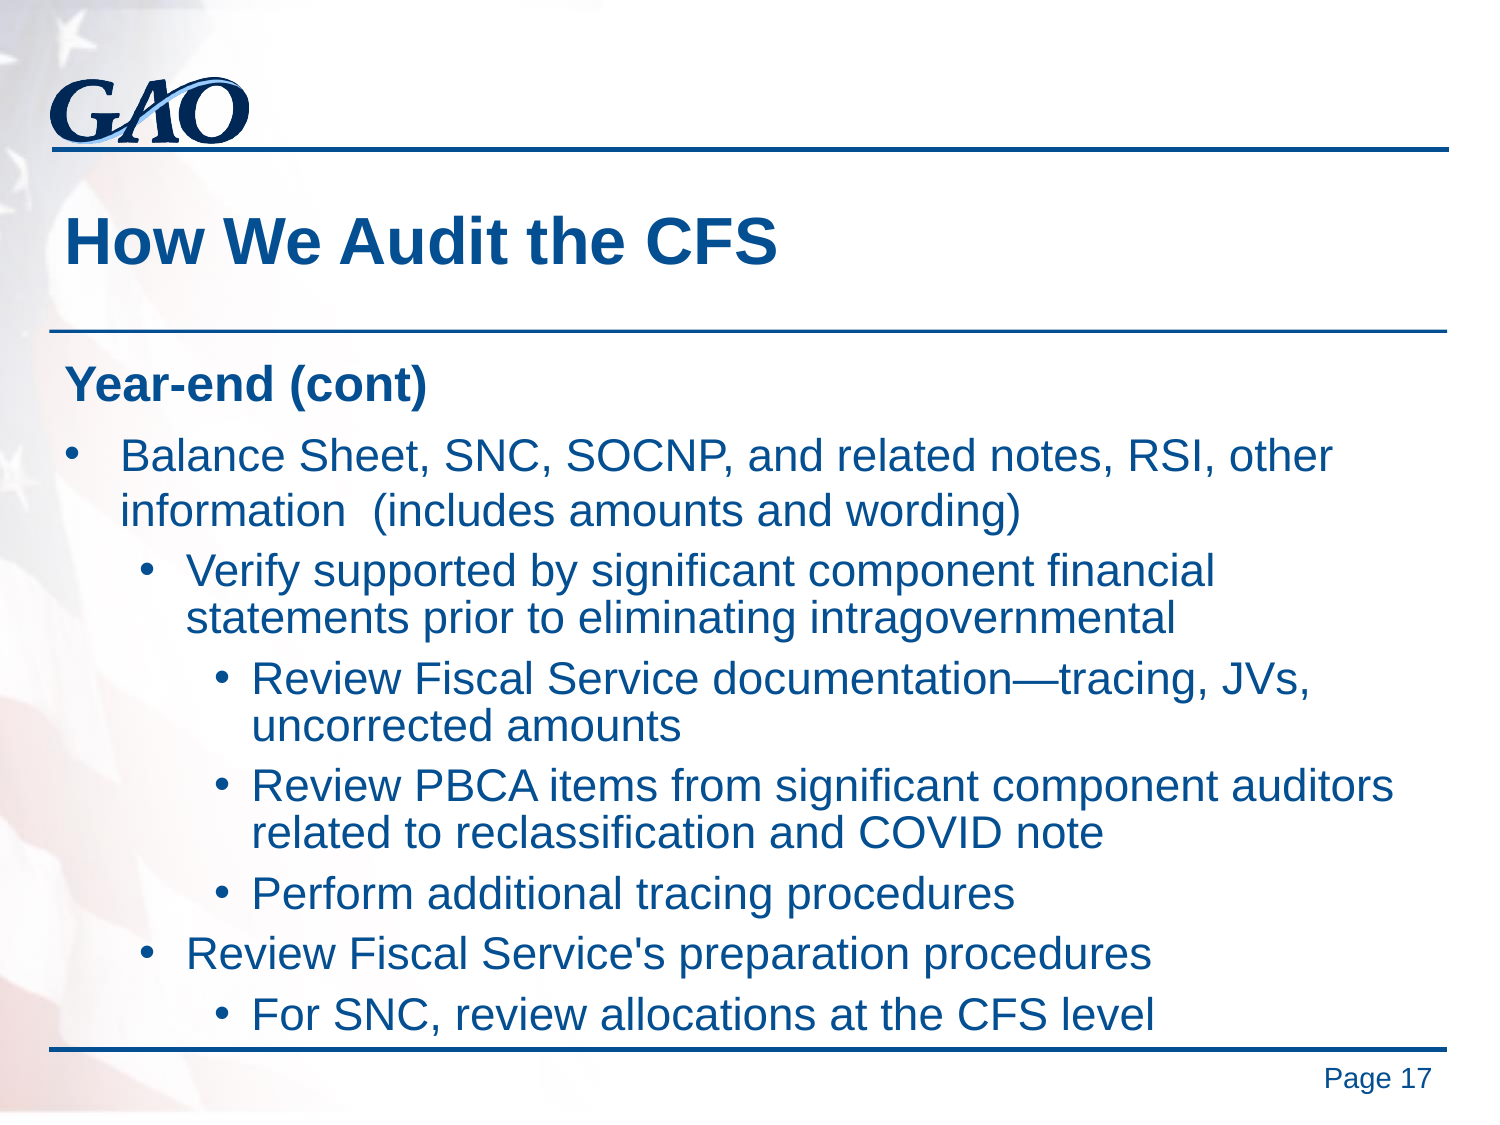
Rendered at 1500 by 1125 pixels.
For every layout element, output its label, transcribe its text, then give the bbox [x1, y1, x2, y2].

picture [0, 0, 1500, 1125]
list Year-end (cont) Balance Sheet, SNC, SOCNP, and related notes, RSI, other information (includes amounts and wording) Verify supported by significant component financial statements prior to eliminating intragovernmental Review Fiscal Service documentation—tracing, JVs, uncorrected amounts Review PBCA items from significant component auditors related to reclassification and COVID note Perform additional tracing procedures Review Fiscal Service's preparation procedures For SNC, review allocations at the CFS level [49, 343, 1447, 1038]
title How We Audit the CFS [49, 162, 1447, 313]
slide_number Page 17 [1097, 1050, 1448, 1103]
